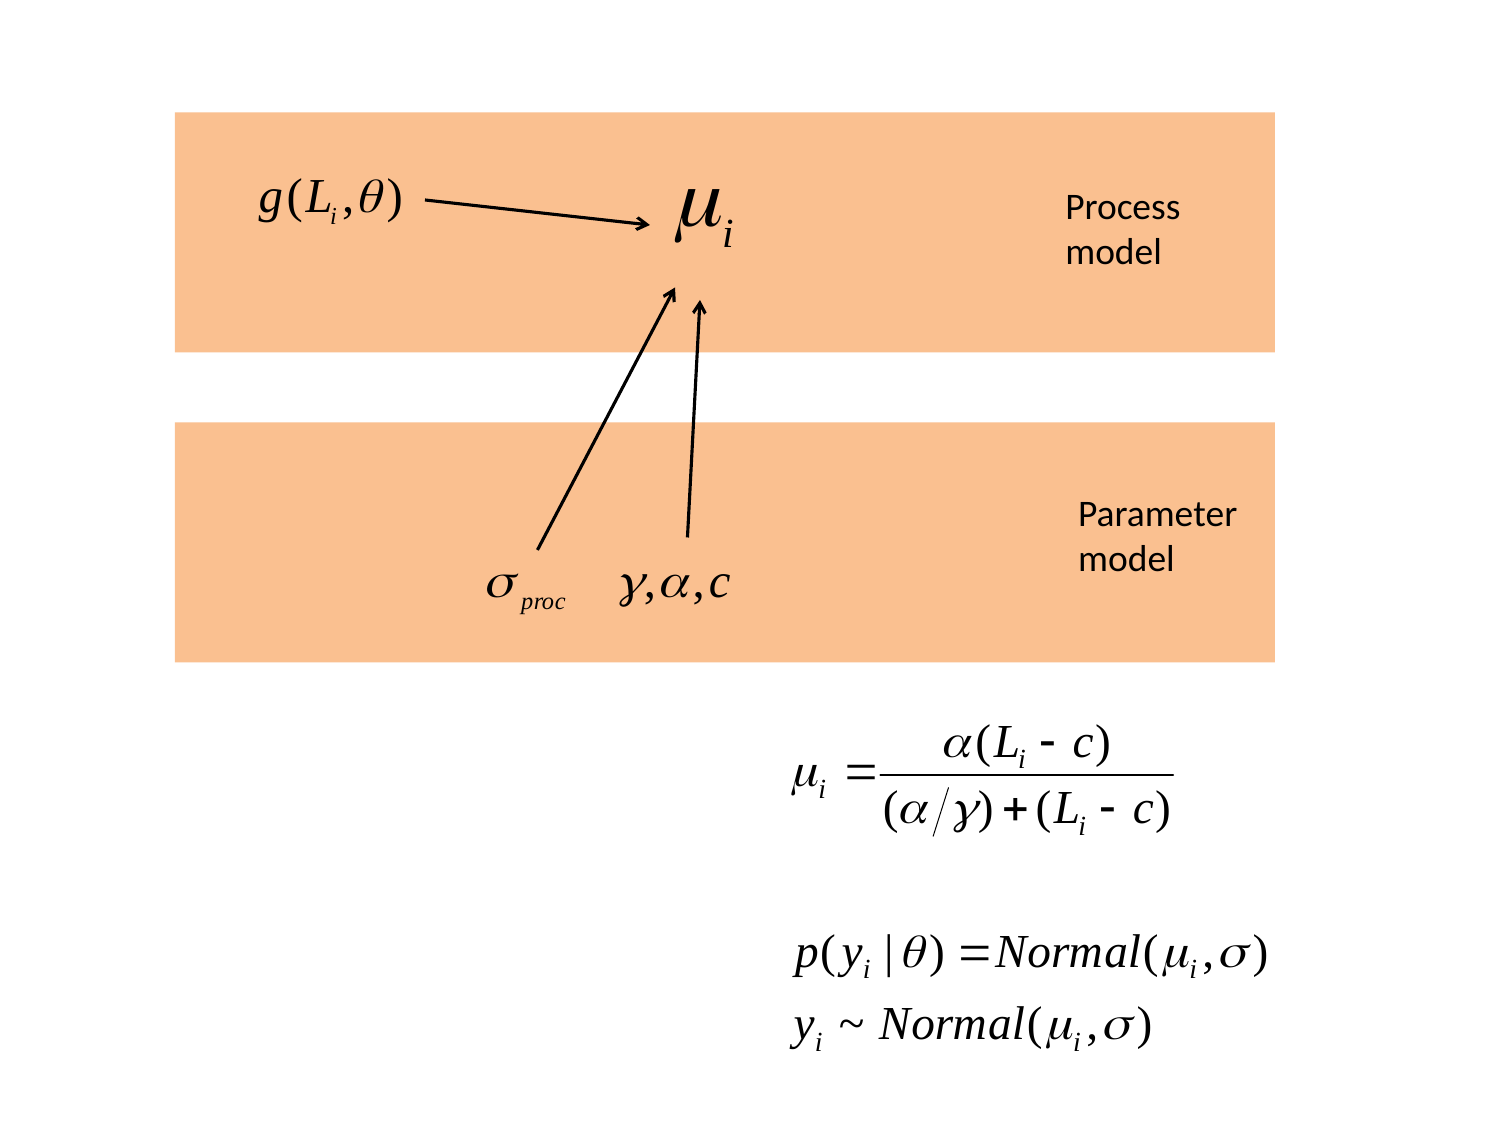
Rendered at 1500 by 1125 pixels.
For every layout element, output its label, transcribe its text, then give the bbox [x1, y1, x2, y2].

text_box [781, 712, 1276, 1060]
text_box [249, 164, 411, 309]
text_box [537, 287, 676, 551]
text_box Process model [1050, 174, 1205, 280]
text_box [687, 299, 701, 538]
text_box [660, 149, 751, 263]
text_box [174, 112, 1275, 353]
text_box [174, 422, 1275, 663]
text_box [430, 479, 738, 623]
text_box Parameter model [1063, 481, 1253, 587]
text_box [424, 199, 651, 226]
